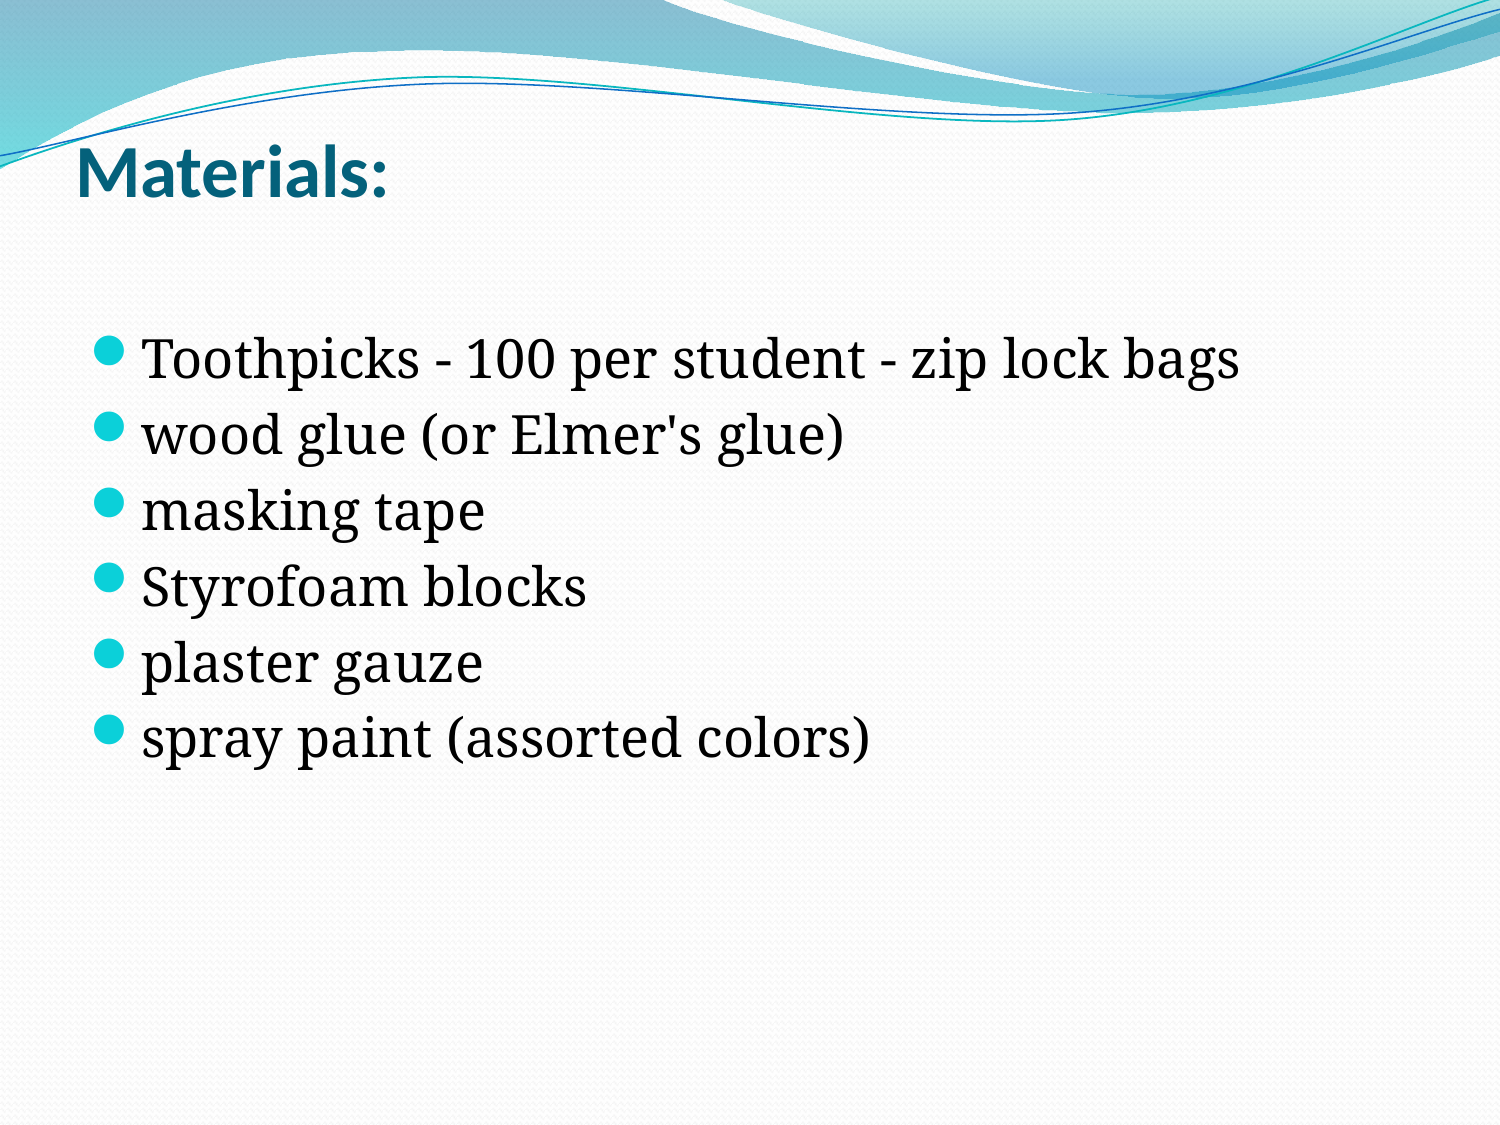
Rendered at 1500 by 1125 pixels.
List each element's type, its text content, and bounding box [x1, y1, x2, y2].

list Toothpicks - 100 per student - zip lock bags wood glue (or Elmer's glue) masking tape Styrofoam blocks plaster gauze spray paint (assorted colors) [75, 317, 1425, 1038]
title Materials: [75, 115, 1425, 303]
